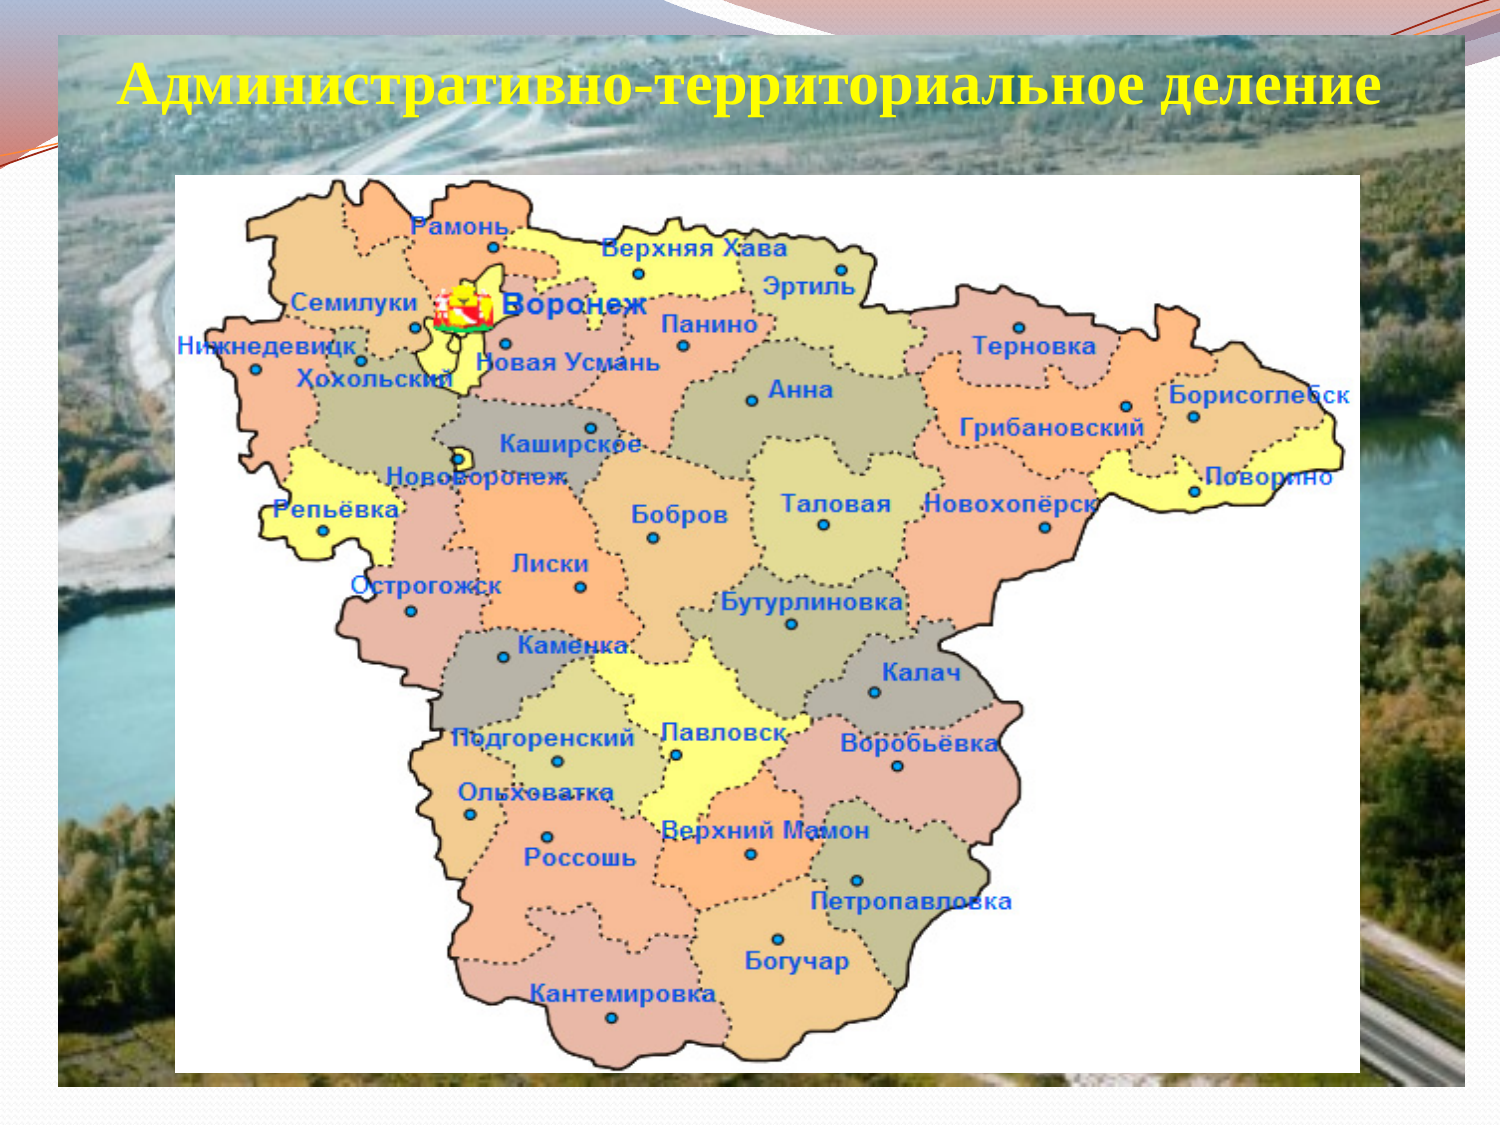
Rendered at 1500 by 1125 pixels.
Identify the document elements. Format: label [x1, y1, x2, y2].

picture [58, 34, 1466, 1088]
